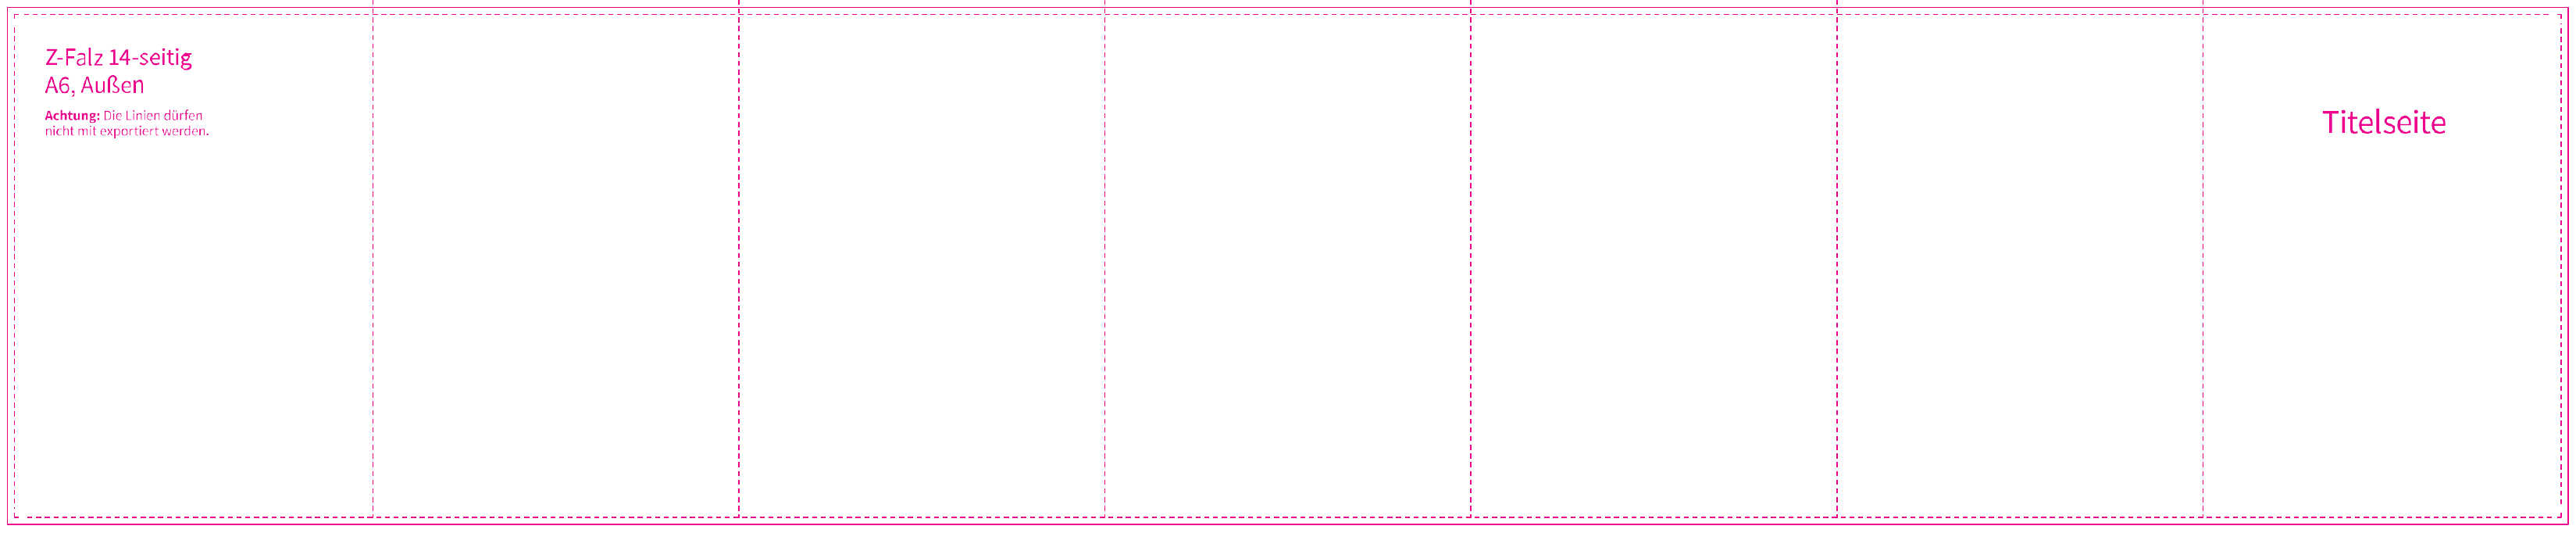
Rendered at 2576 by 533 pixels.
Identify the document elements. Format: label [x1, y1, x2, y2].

text_box [6, 0, 2570, 525]
